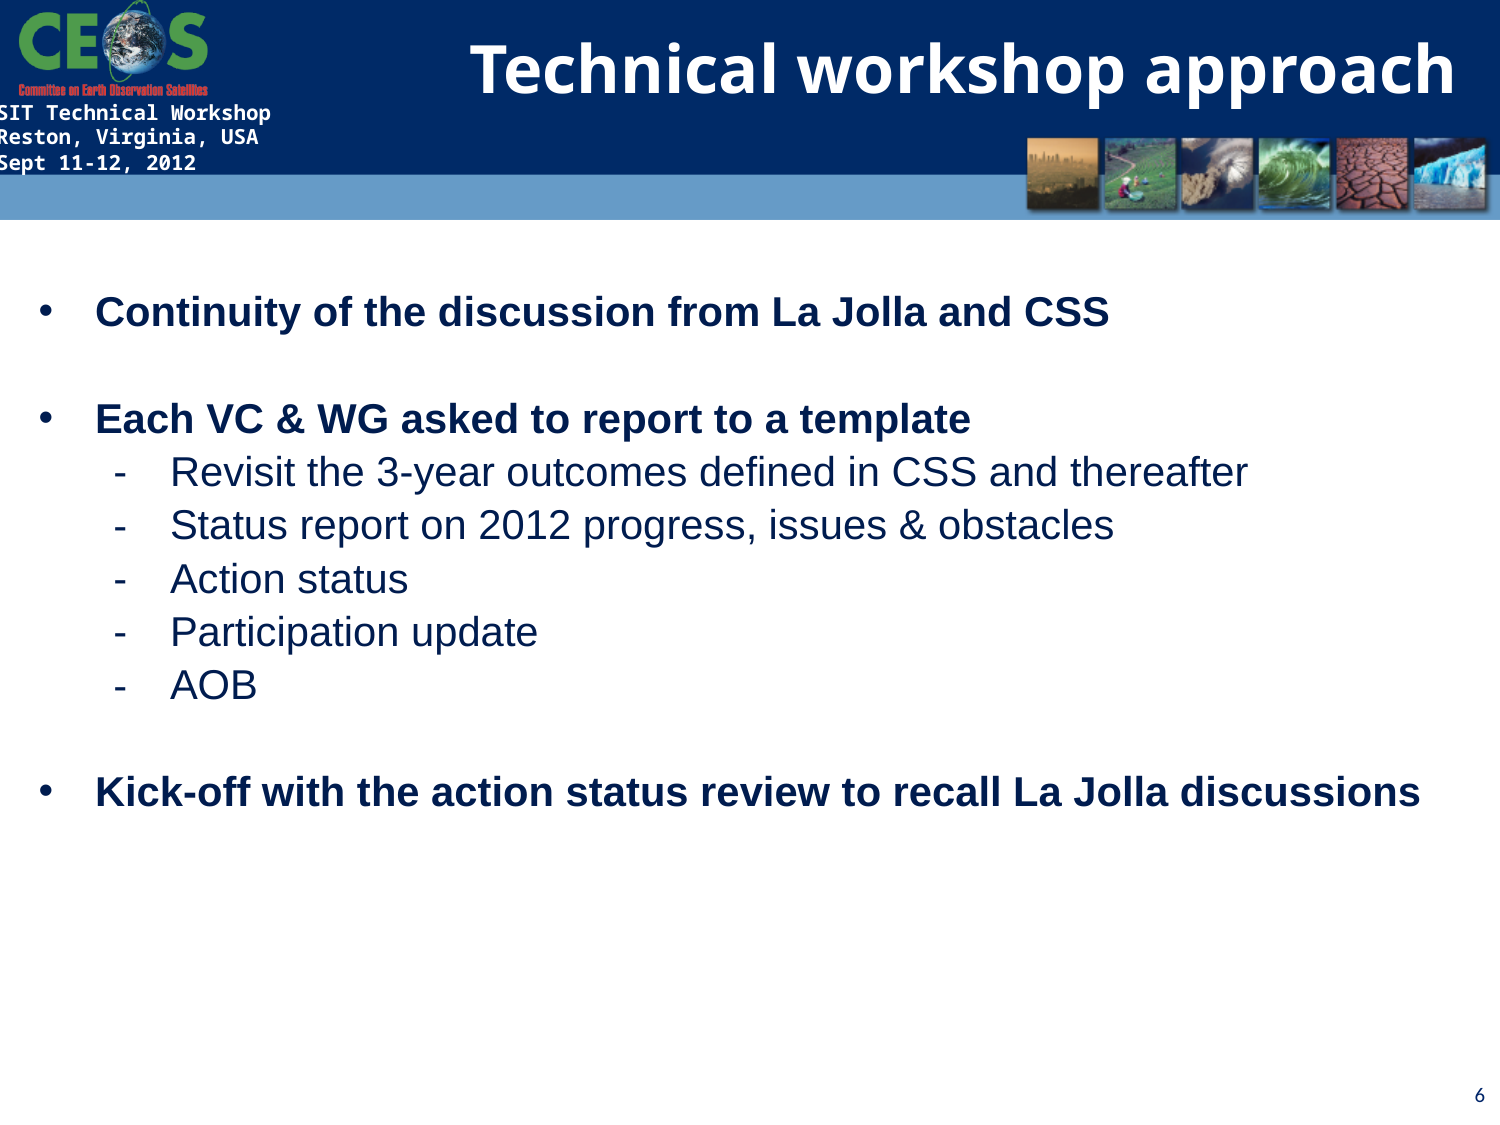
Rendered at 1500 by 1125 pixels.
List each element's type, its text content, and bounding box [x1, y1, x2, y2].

slide_number 6 [1473, 1073, 1500, 1125]
title Technical workshop approach [216, 16, 1491, 117]
text_box Continuity of the discussion from La Jolla and CSS Each VC & WG asked to report to a template Revisit the 3-year outcomes defined in CSS and thereafter Status report on 2012 progress, issues & obstacles Action status Participation update AOB Kick-off with the action status review to recall La Jolla discussions [24, 283, 1473, 1125]
picture [0, 0, 1500, 220]
